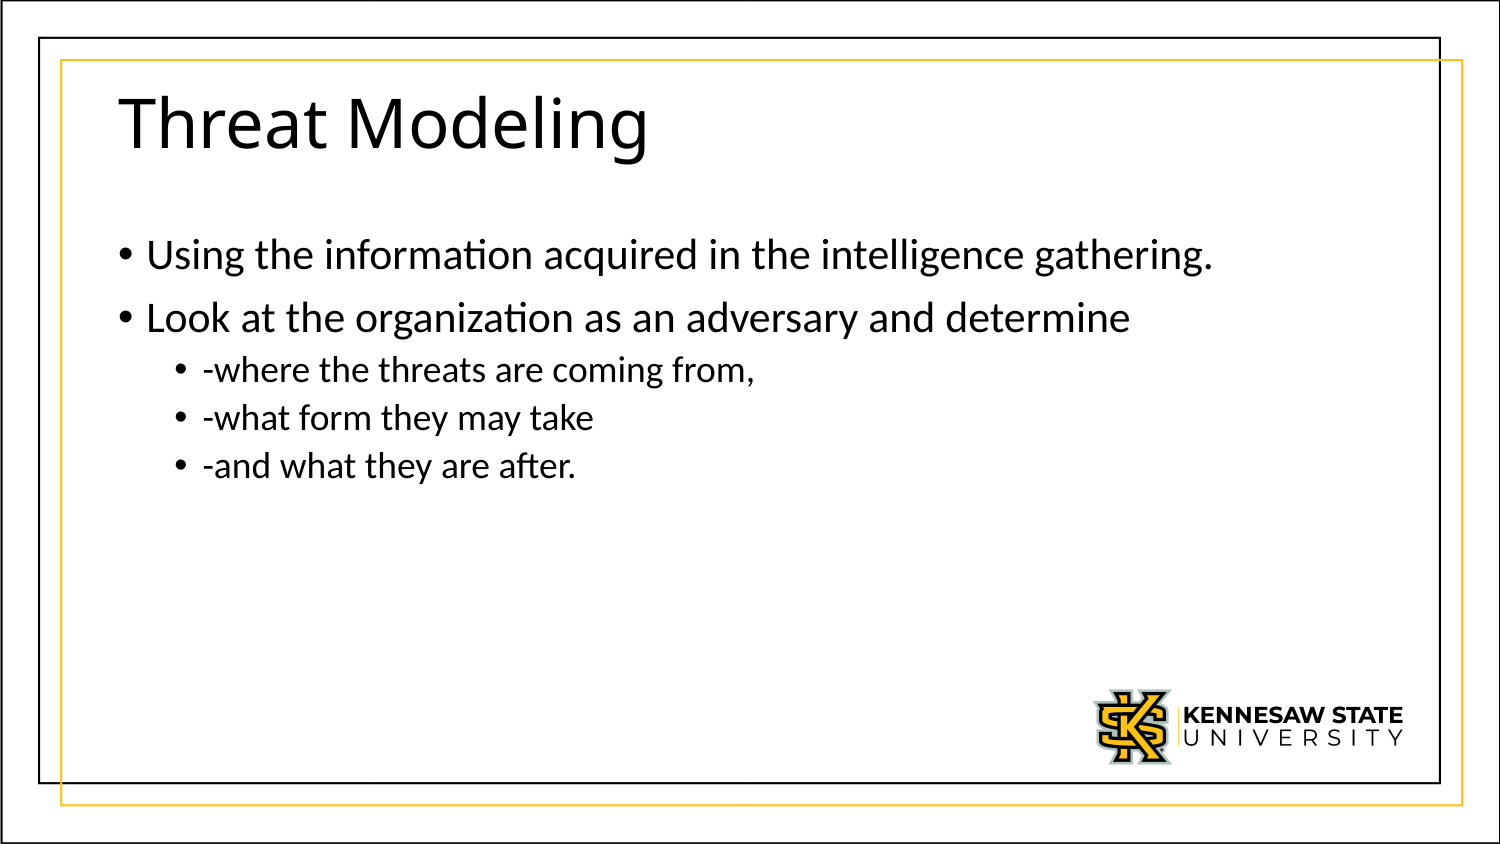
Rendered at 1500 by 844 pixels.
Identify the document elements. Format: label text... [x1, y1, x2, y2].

picture [0, 0, 1500, 844]
list Using the information acquired in the intelligence gathering. Look at the organization as an adversary and determine -where the threats are coming from, -what form they may take -and what they are after. [103, 224, 1397, 760]
title Threat Modeling [103, 44, 1397, 208]
